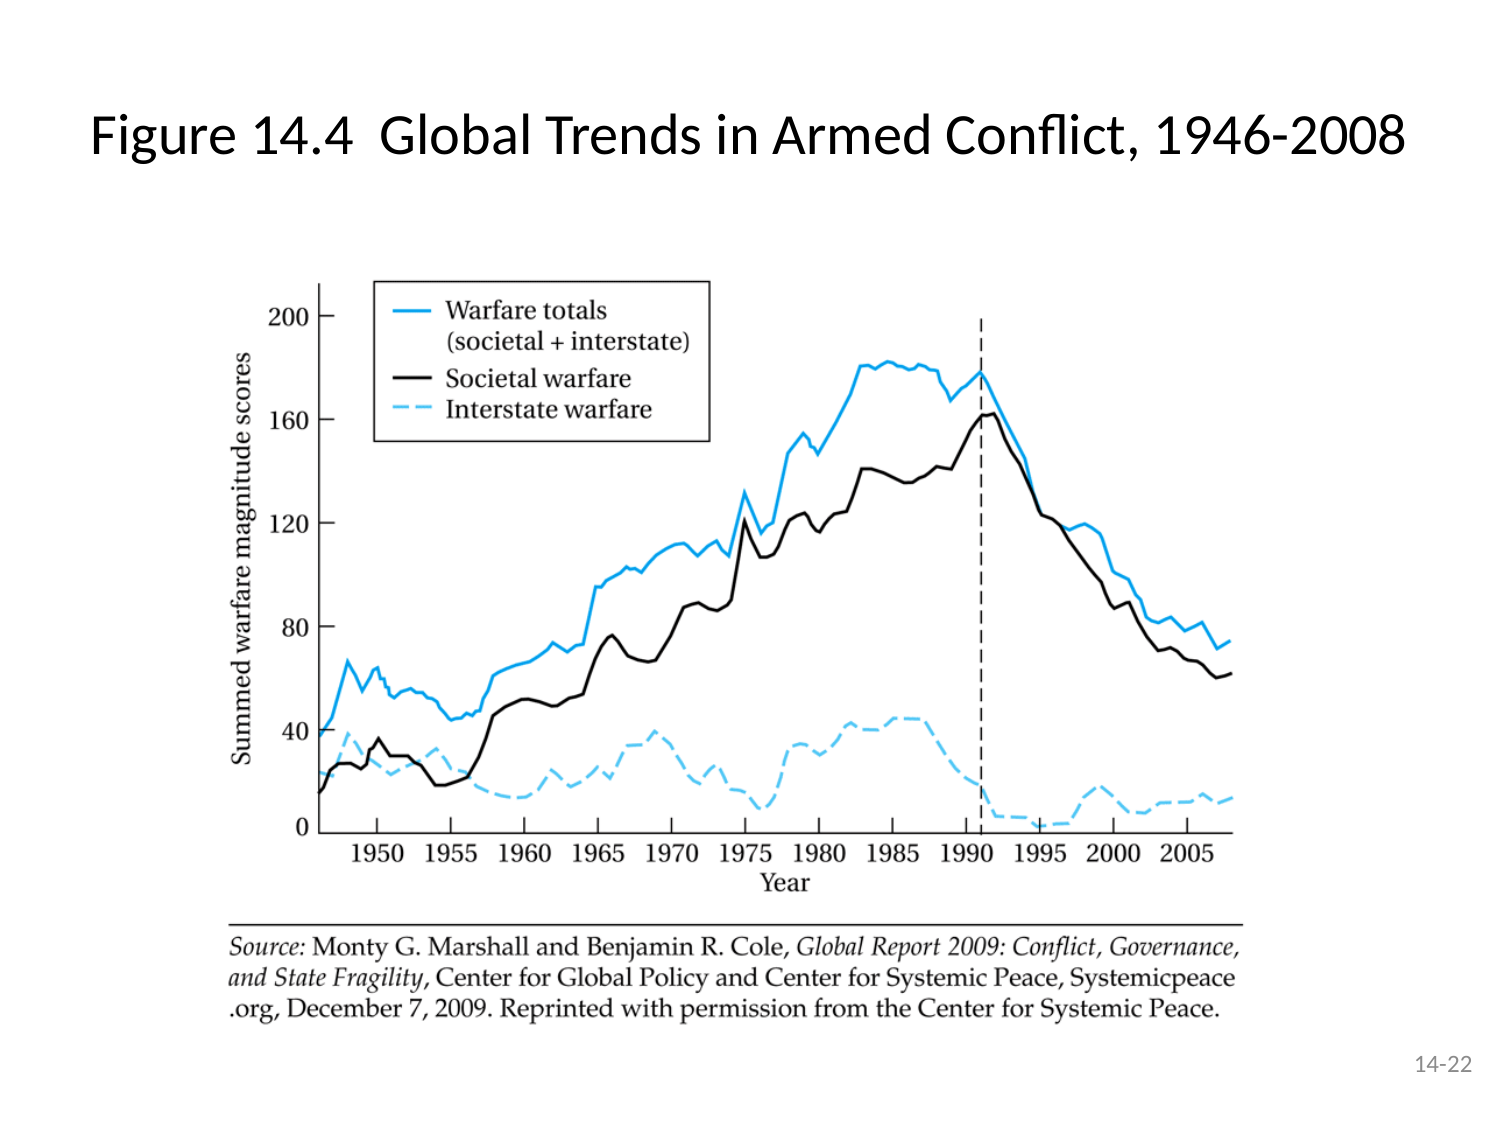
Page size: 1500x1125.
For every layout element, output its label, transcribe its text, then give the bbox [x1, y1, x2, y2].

title Figure 14.4 Global Trends in Armed Conflict, 1946-2008 [50, 49, 1463, 213]
slide_number 14-22 [1362, 1025, 1488, 1100]
picture [224, 274, 1251, 1035]
